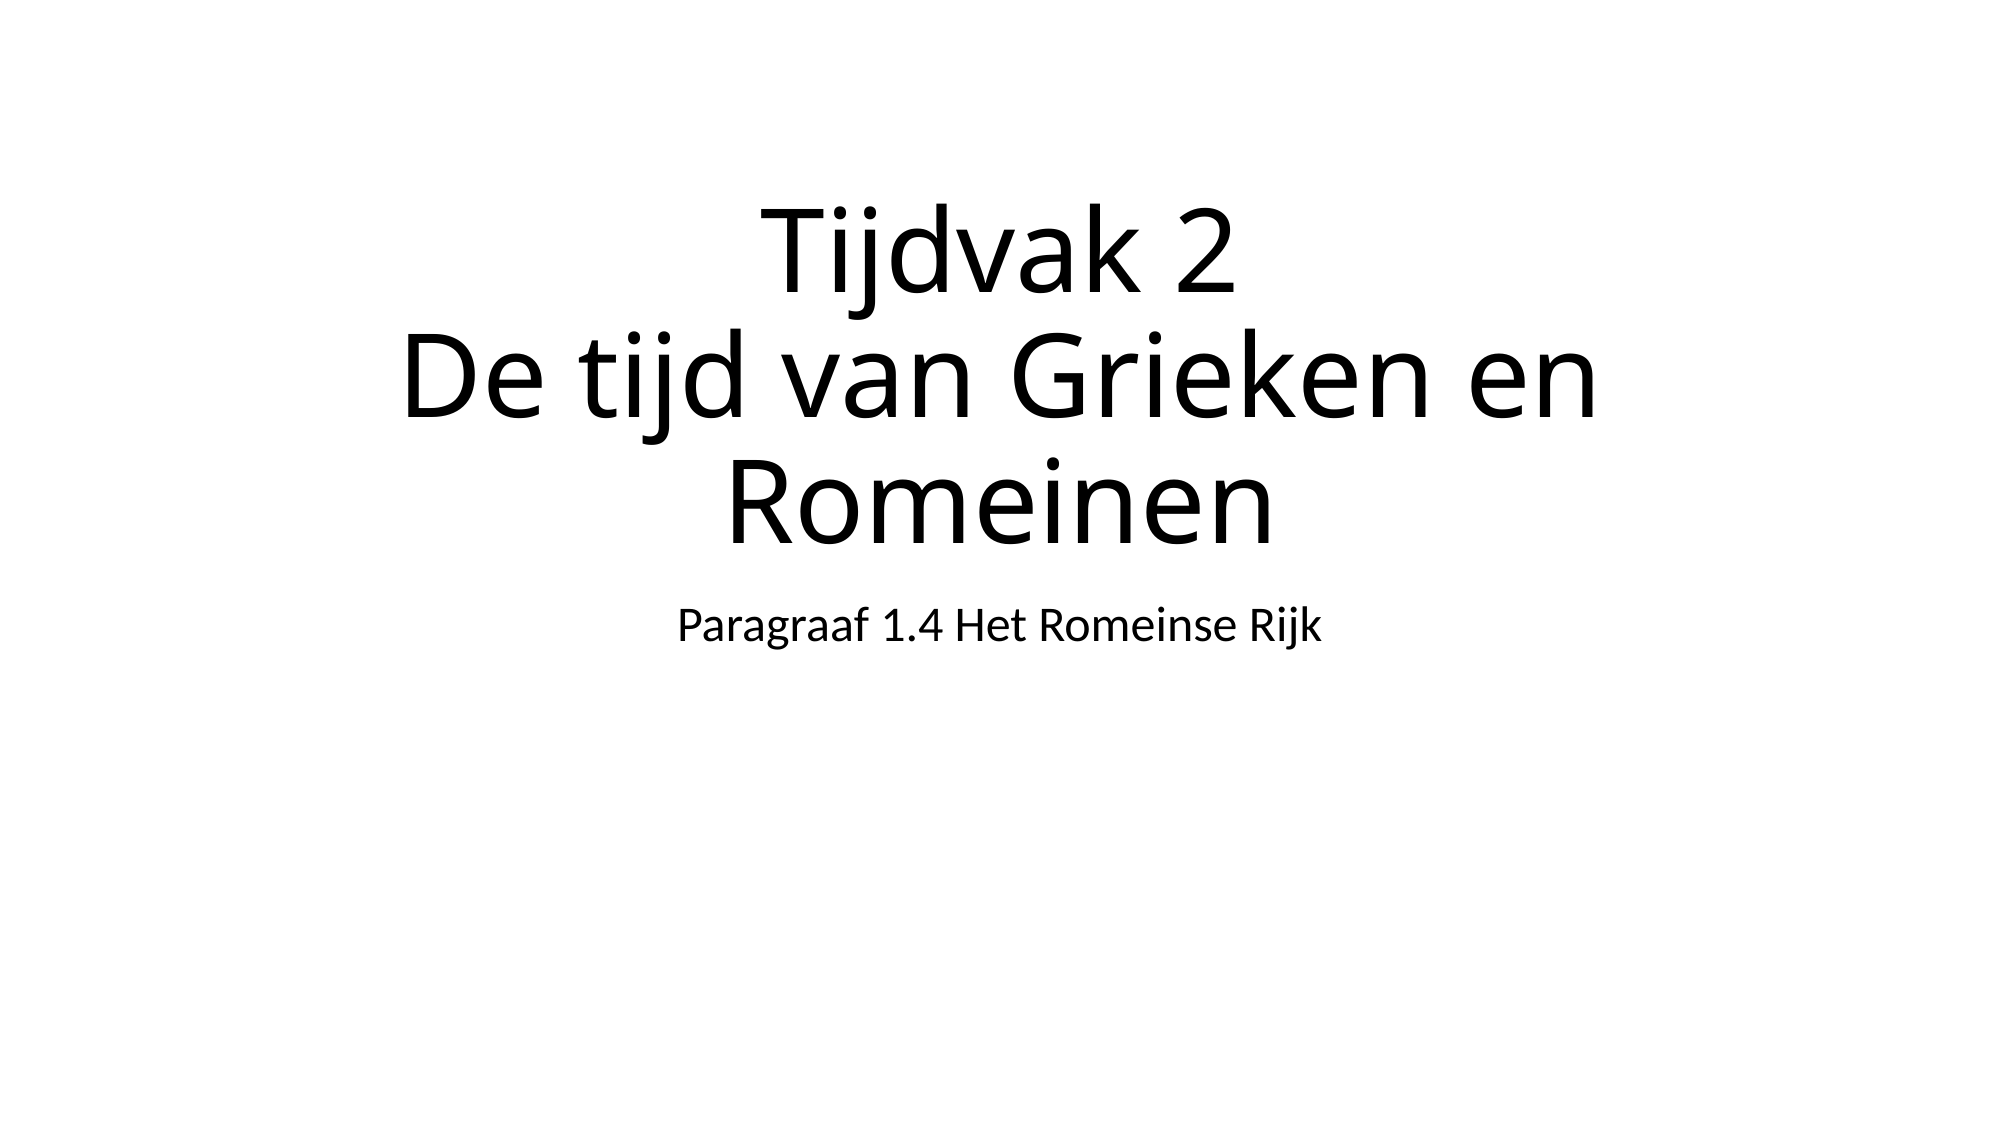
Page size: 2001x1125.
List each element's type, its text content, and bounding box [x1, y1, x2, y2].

title Tijdvak 2 De tijd van Grieken en Romeinen [249, 184, 1750, 576]
subtitle Paragraaf 1.4 Het Romeinse Rijk [249, 590, 1750, 863]
